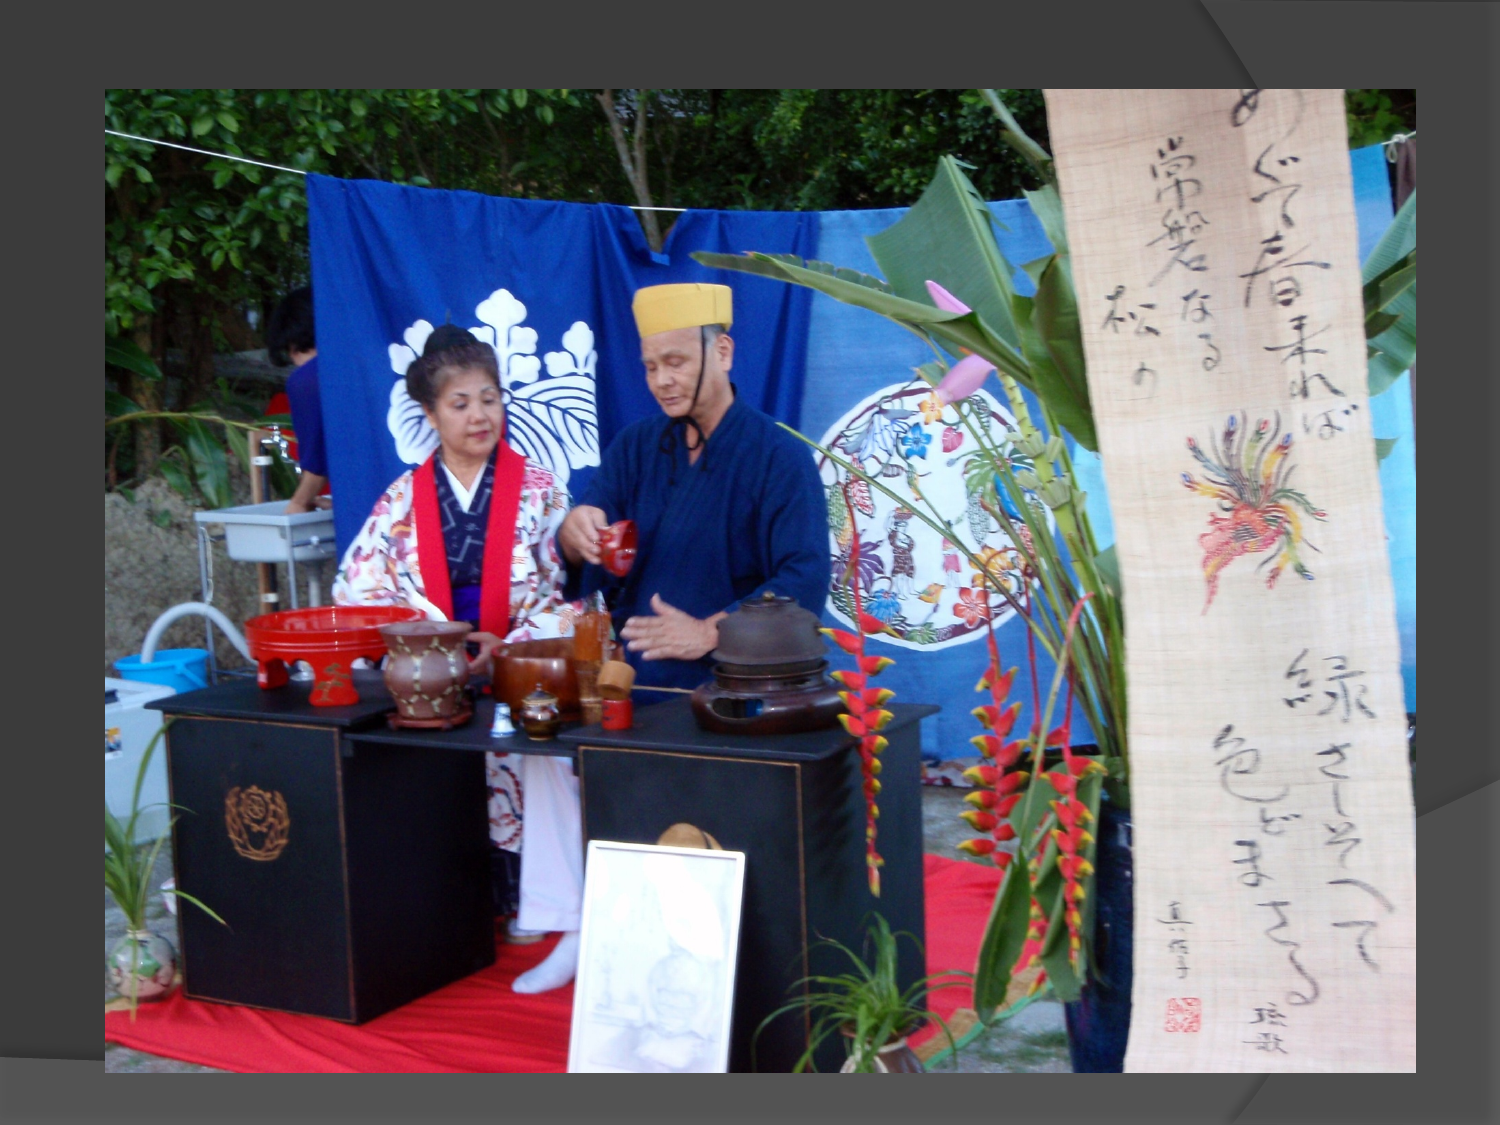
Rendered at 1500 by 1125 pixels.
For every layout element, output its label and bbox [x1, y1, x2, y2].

picture [105, 89, 1417, 1073]
